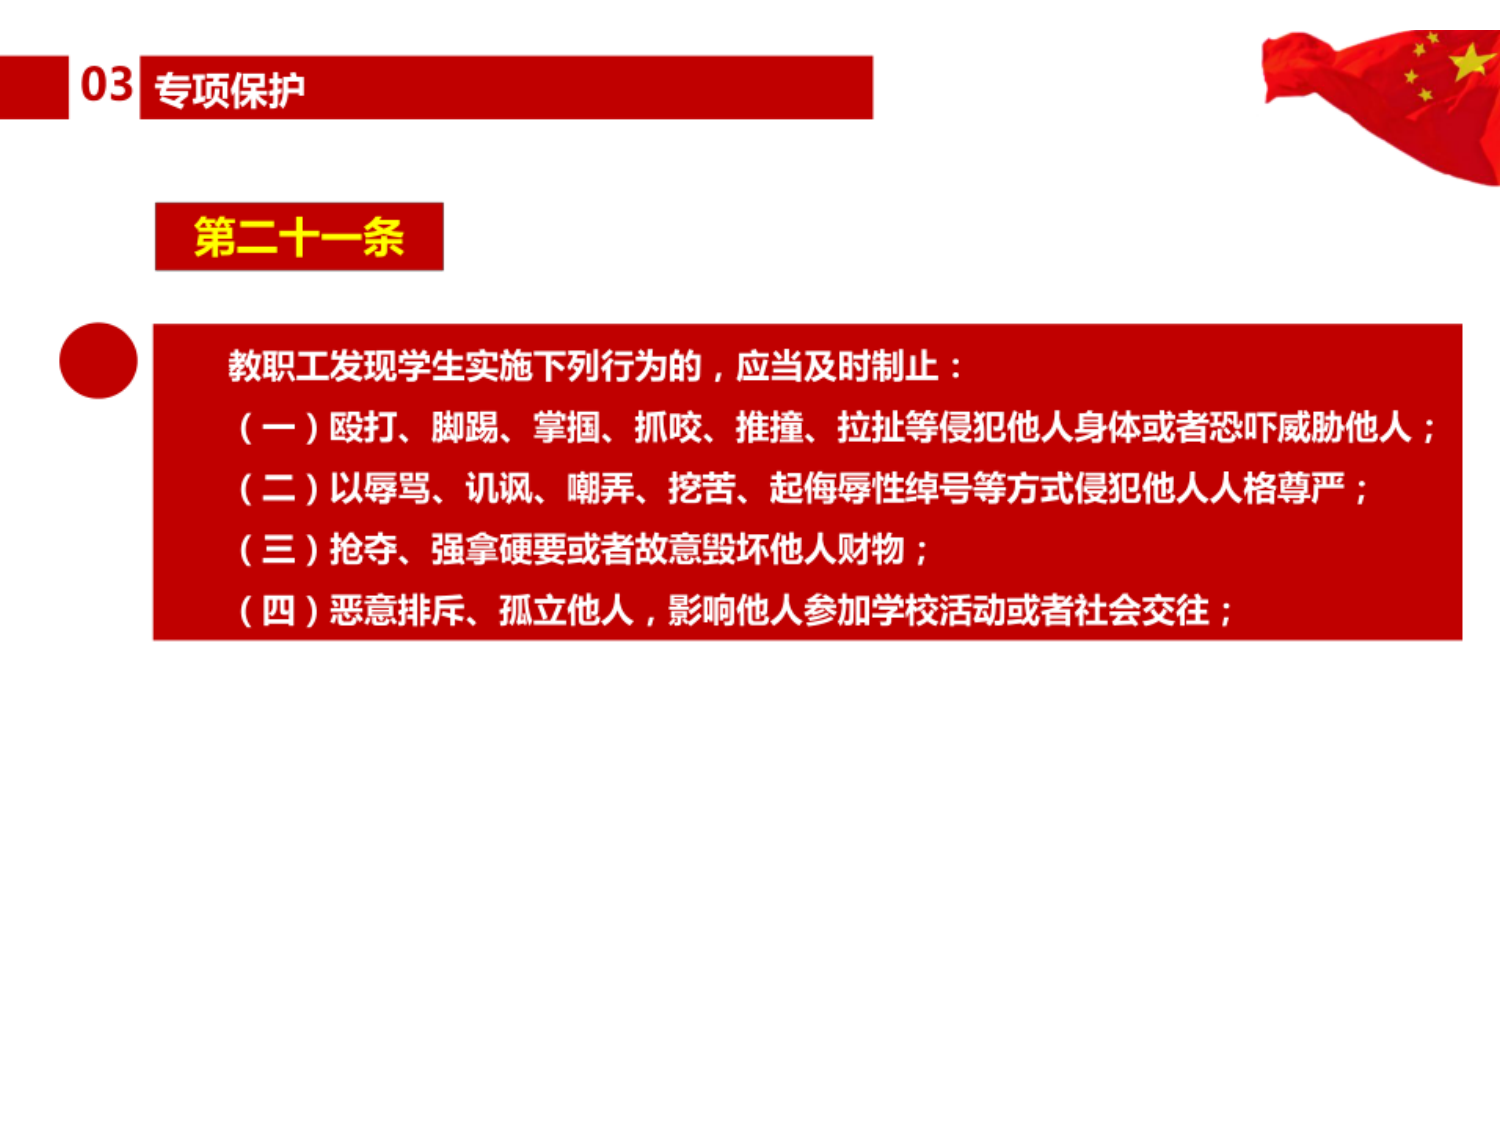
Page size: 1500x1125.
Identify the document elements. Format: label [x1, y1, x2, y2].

list [0, 30, 1500, 882]
